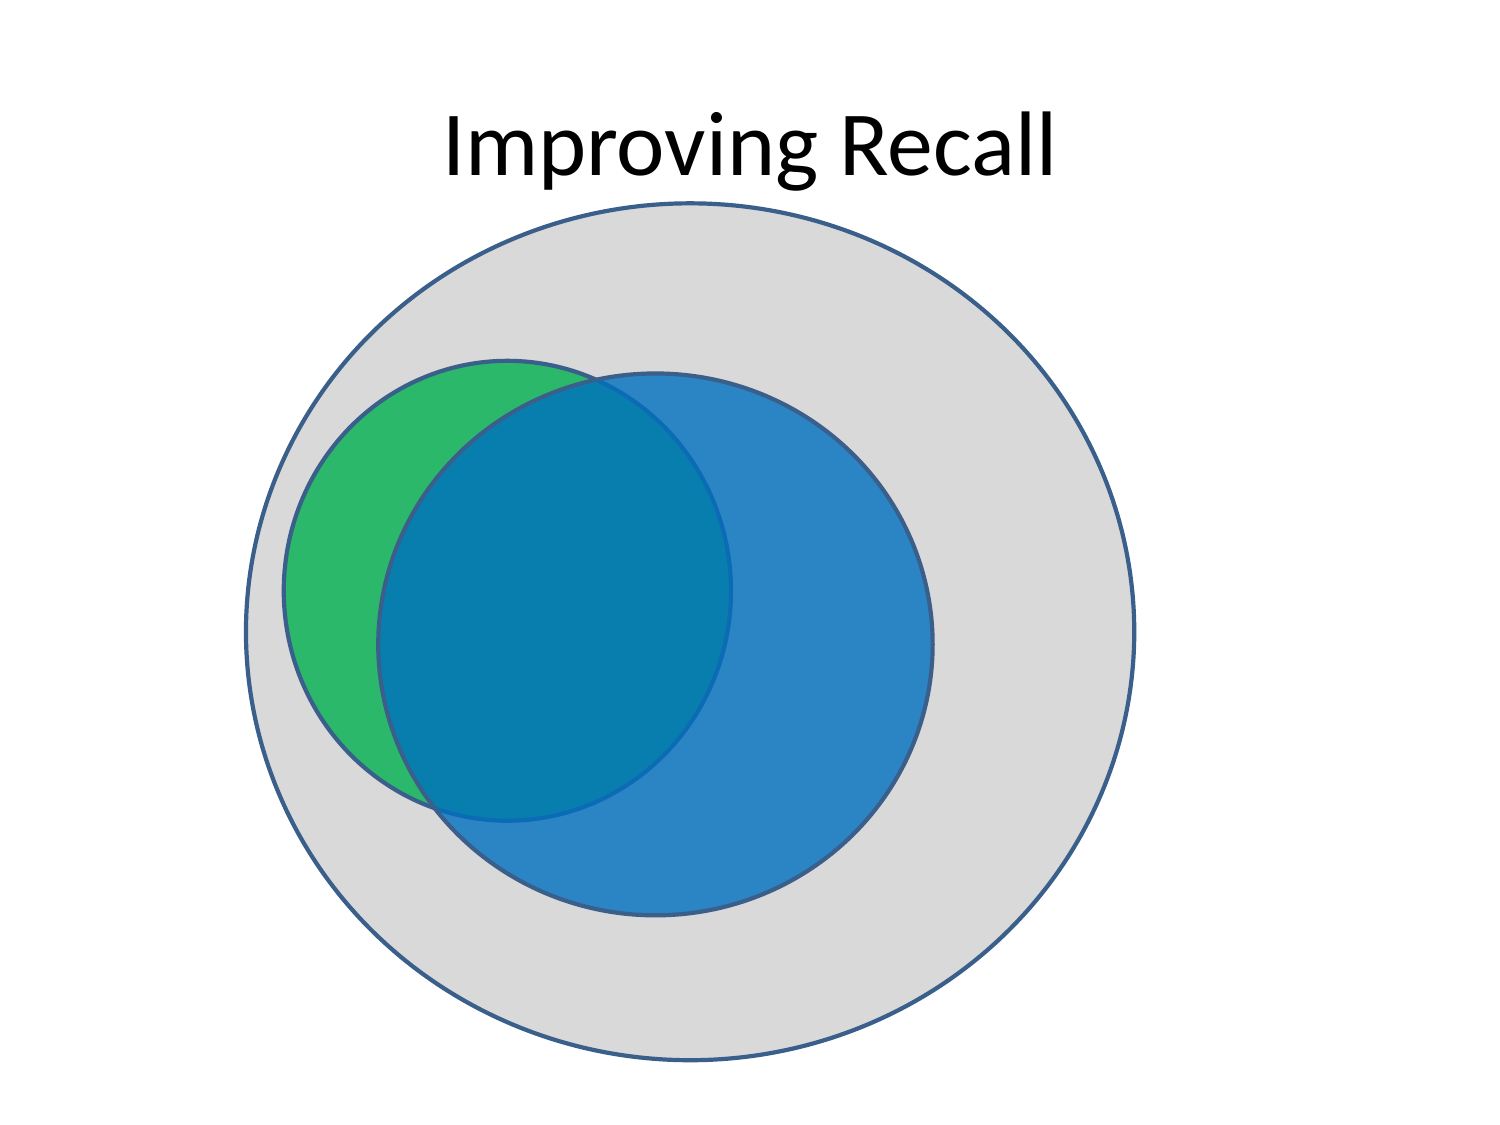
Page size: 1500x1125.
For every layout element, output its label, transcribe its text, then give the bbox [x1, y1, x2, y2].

title Improving Recall [75, 45, 1425, 233]
text_box [281, 358, 596, 810]
text_box [243, 201, 1137, 1063]
text_box [376, 371, 935, 918]
